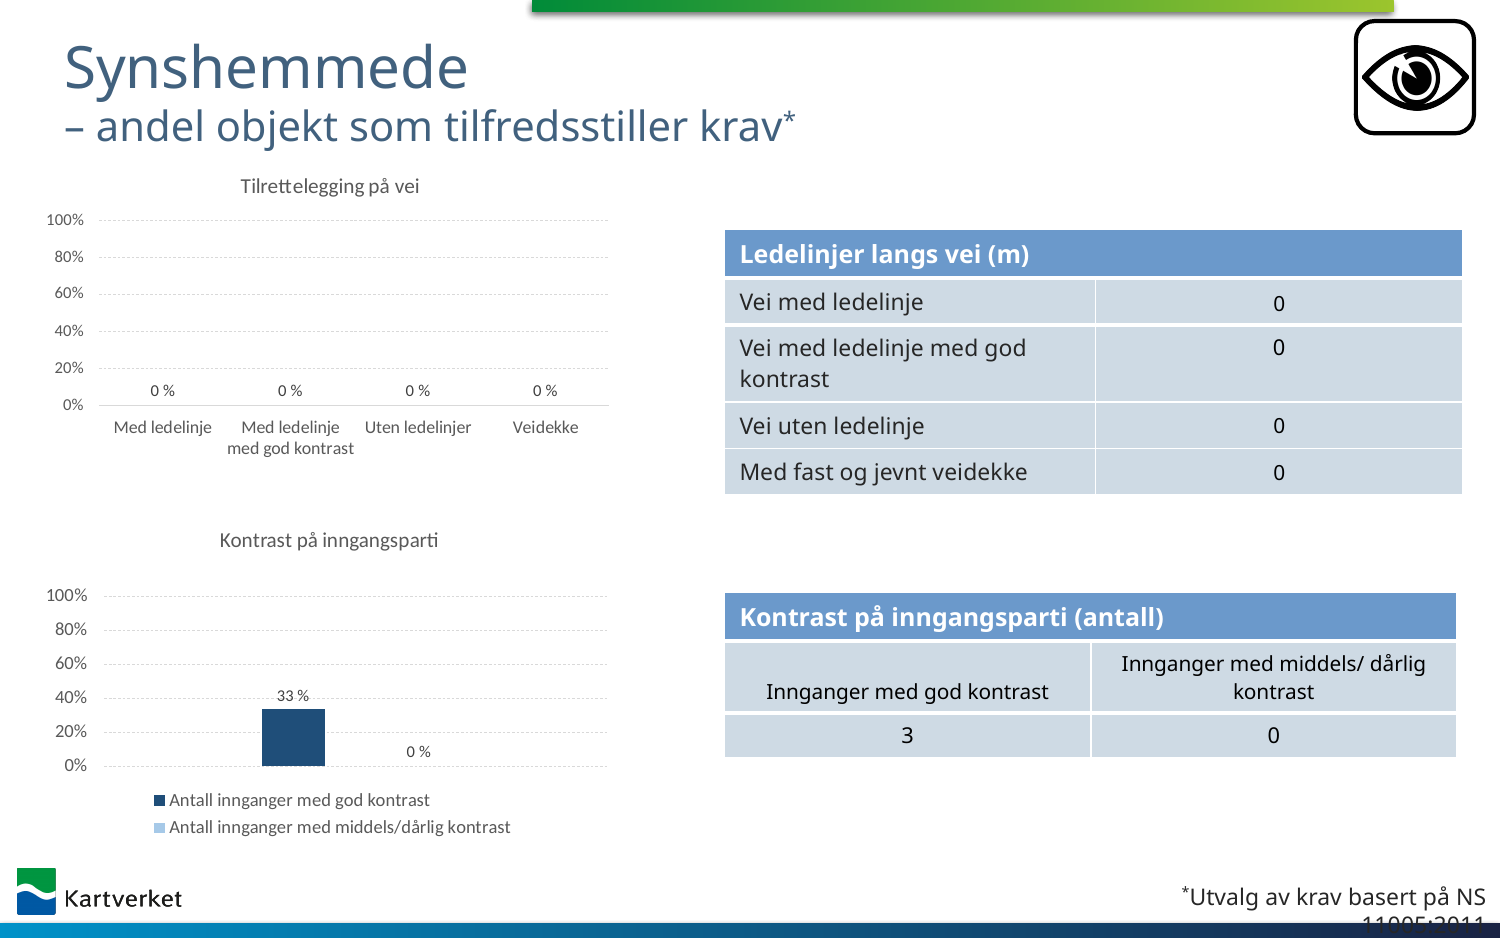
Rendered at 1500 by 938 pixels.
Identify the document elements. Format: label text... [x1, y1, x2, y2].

table_header Kontrast på inngangsparti (antall) [725, 593, 1456, 639]
table_cell 0 [1092, 715, 1456, 757]
table_cell 0 [1096, 280, 1462, 323]
table_cell 0 [1096, 403, 1462, 448]
table_header Ledelinjer langs vei (m) [725, 230, 1462, 276]
table_cell 3 [725, 715, 1090, 757]
text_box Synshemmede – andel objekt som tilfredsstiller krav* [49, 24, 1431, 158]
table_cell Vei med ledelinje med god kontrast [725, 327, 1095, 401]
table_cell Innganger med middels/ dårlig kontrast [1092, 643, 1456, 711]
table_cell Innganger med god kontrast [725, 643, 1090, 711]
table_cell Med fast og jevnt veidekke [725, 449, 1095, 494]
picture [41, 520, 618, 846]
text_box *Utvalg av krav basert på NS 11005:2011 [1068, 873, 1500, 938]
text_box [1355, 20, 1475, 134]
table_cell 0 [1096, 327, 1462, 401]
table_cell 0 [1096, 449, 1462, 494]
table_cell Vei med ledelinje [725, 280, 1095, 323]
table_cell Vei uten ledelinje [725, 403, 1095, 448]
picture [41, 166, 619, 492]
